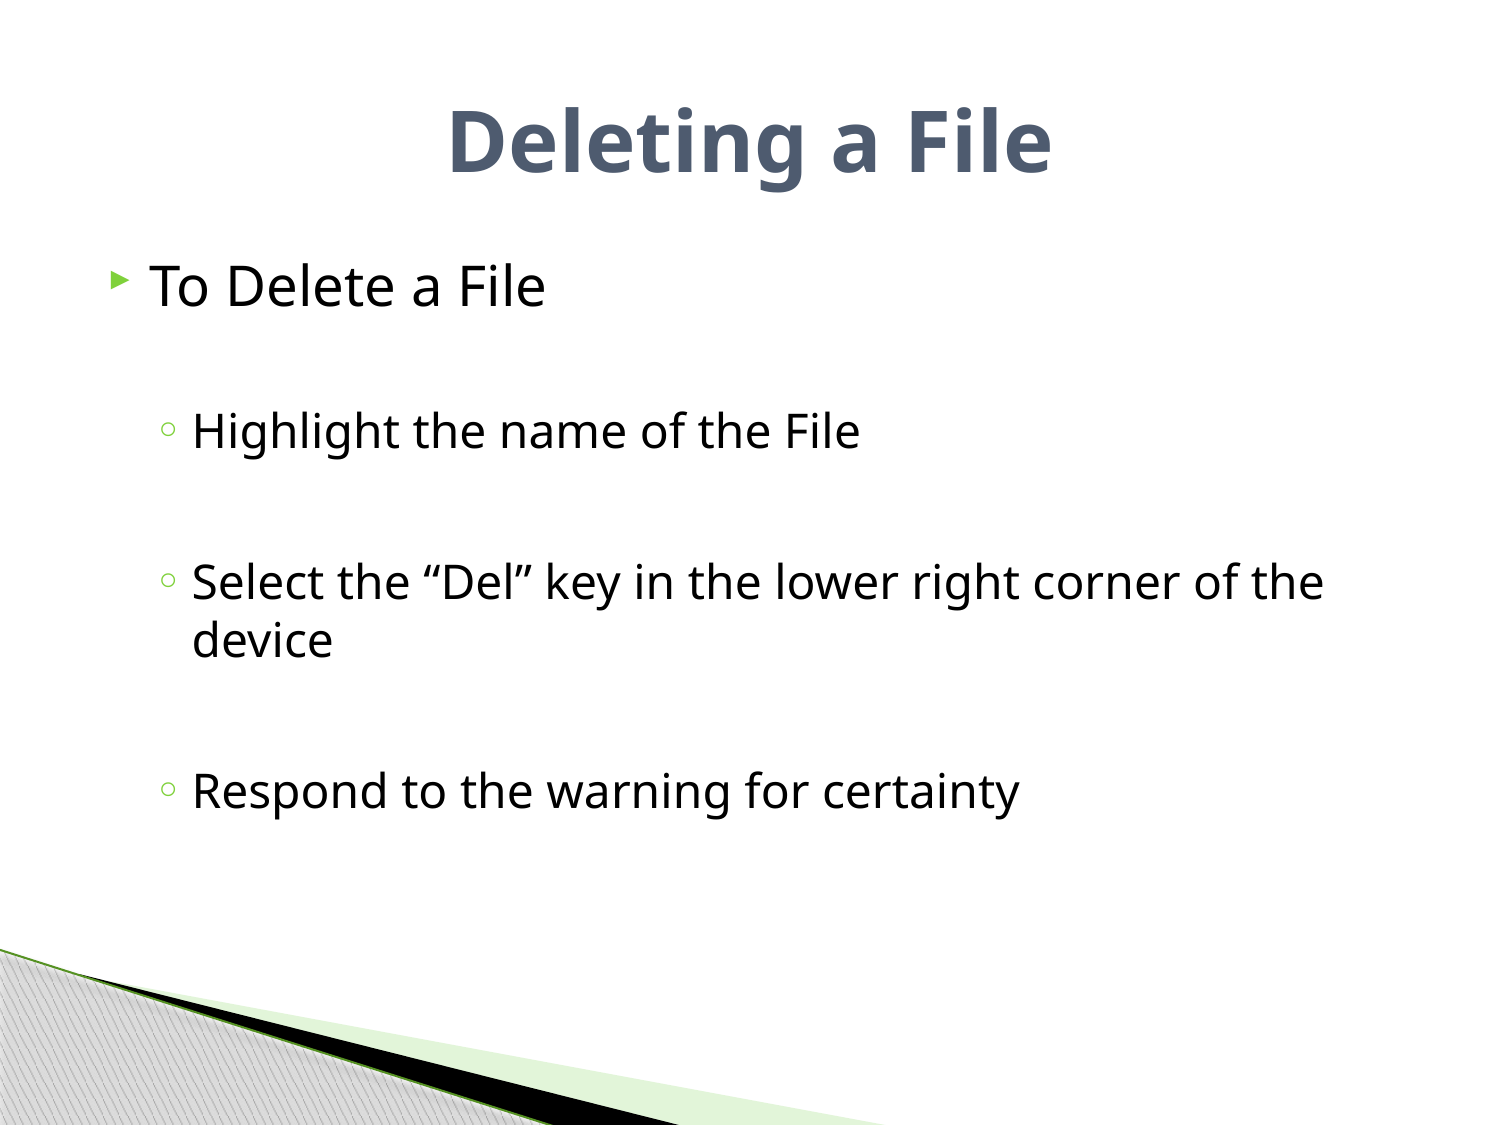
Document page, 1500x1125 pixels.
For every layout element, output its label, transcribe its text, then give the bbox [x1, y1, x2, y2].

title Deleting a File [75, 45, 1425, 233]
list To Delete a File Highlight the name of the File Select the “Del” key in the lower right corner of the device Respond to the warning for certainty [75, 243, 1425, 986]
